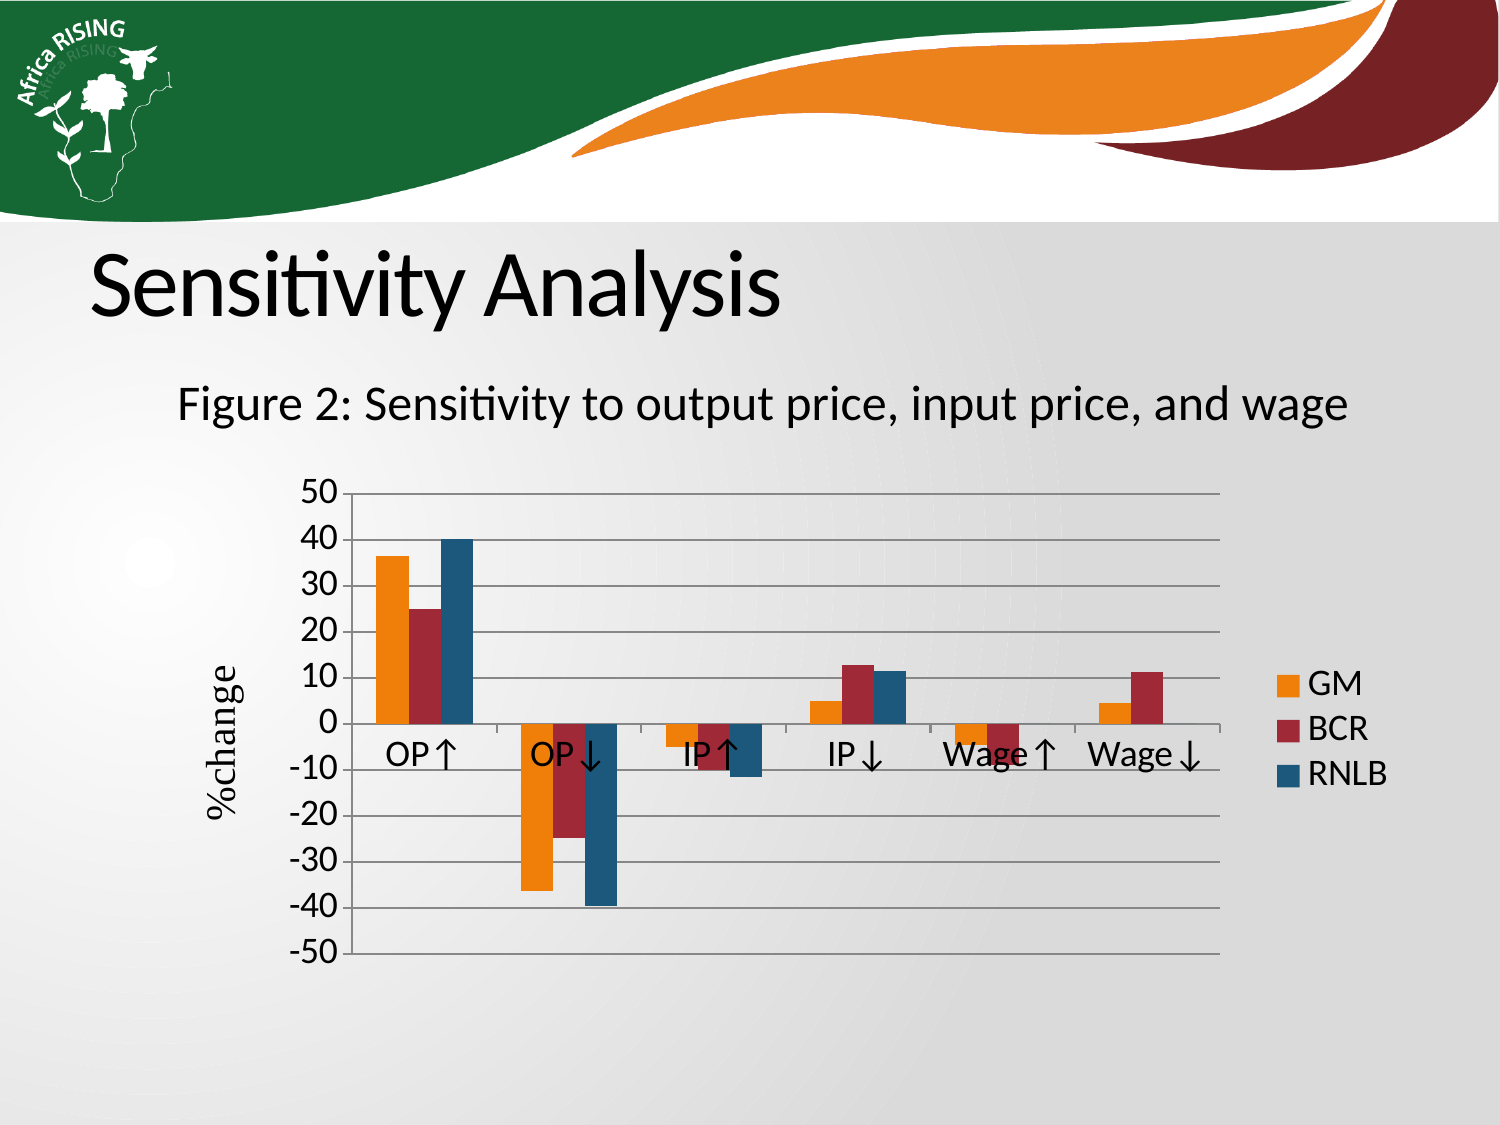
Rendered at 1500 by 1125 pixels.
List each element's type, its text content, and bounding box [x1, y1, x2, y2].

chart [161, 474, 1414, 988]
title Sensitivity Analysis [75, 213, 1425, 402]
picture [0, 0, 1499, 222]
text_box Figure 2: Sensitivity to output price, input price, and wage [162, 363, 1388, 438]
